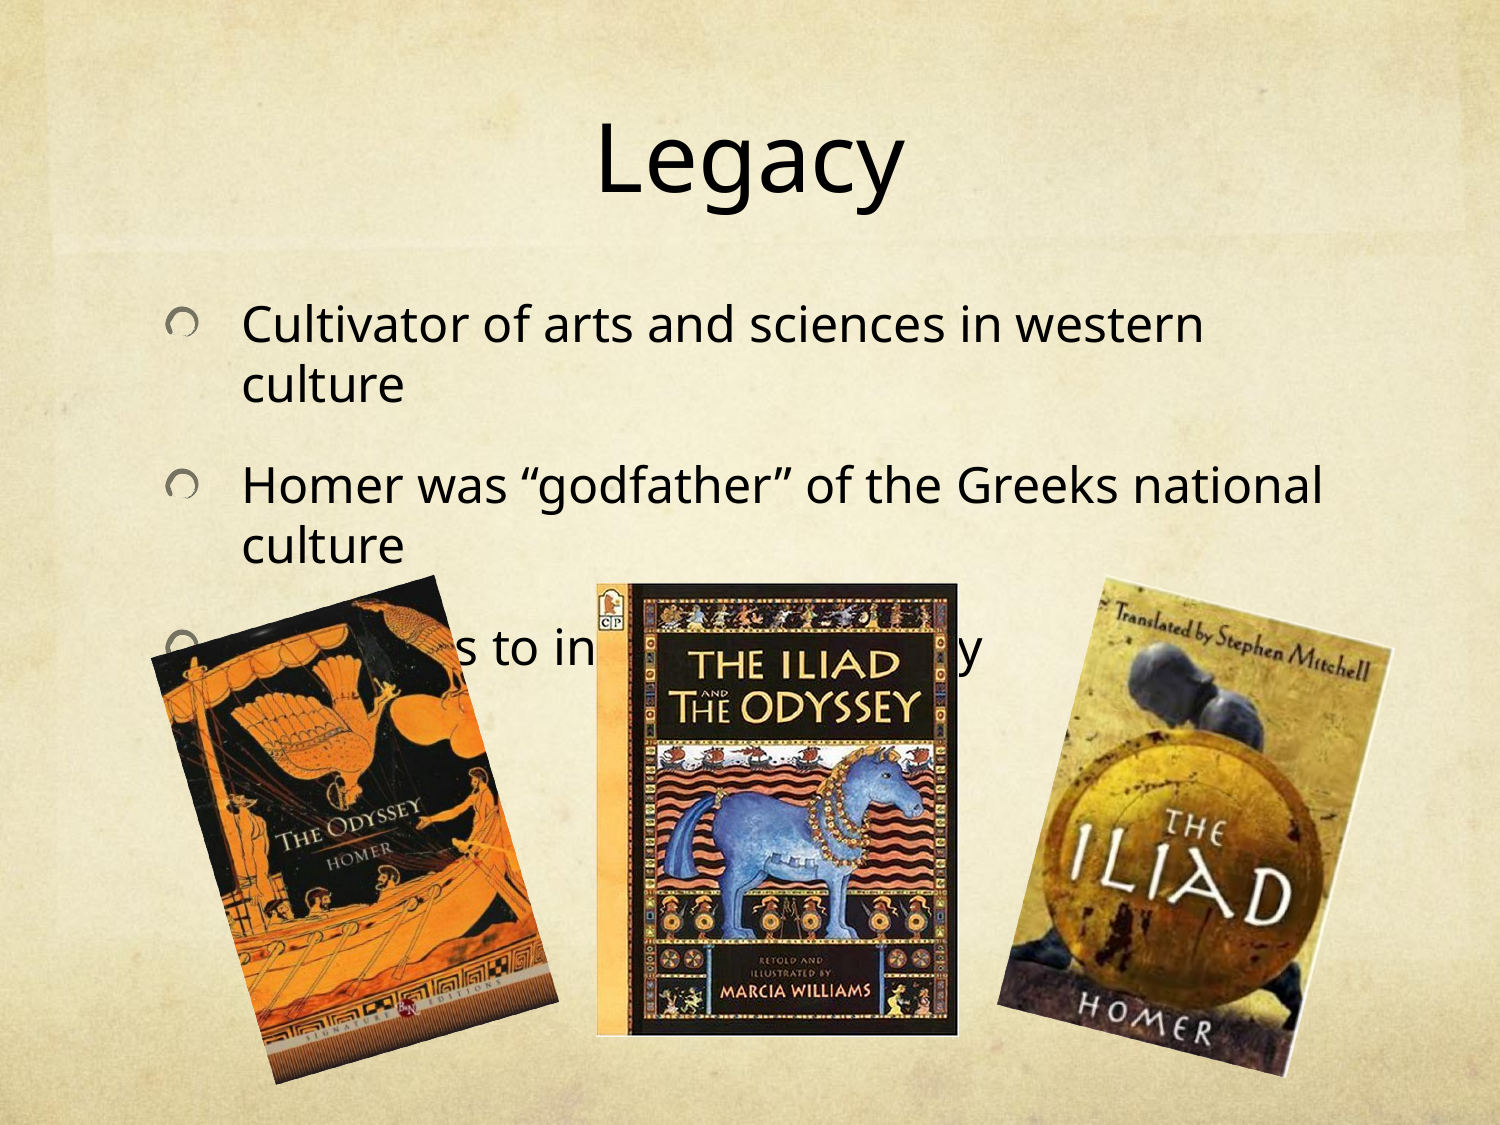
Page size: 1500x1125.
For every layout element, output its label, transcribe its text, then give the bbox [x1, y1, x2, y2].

picture [0, 0, 1500, 1125]
title Legacy [150, 82, 1350, 225]
list Cultivator of arts and sciences in western culture Homer was “godfather” of the Greeks national culture Continues to influence us today [150, 284, 1350, 950]
